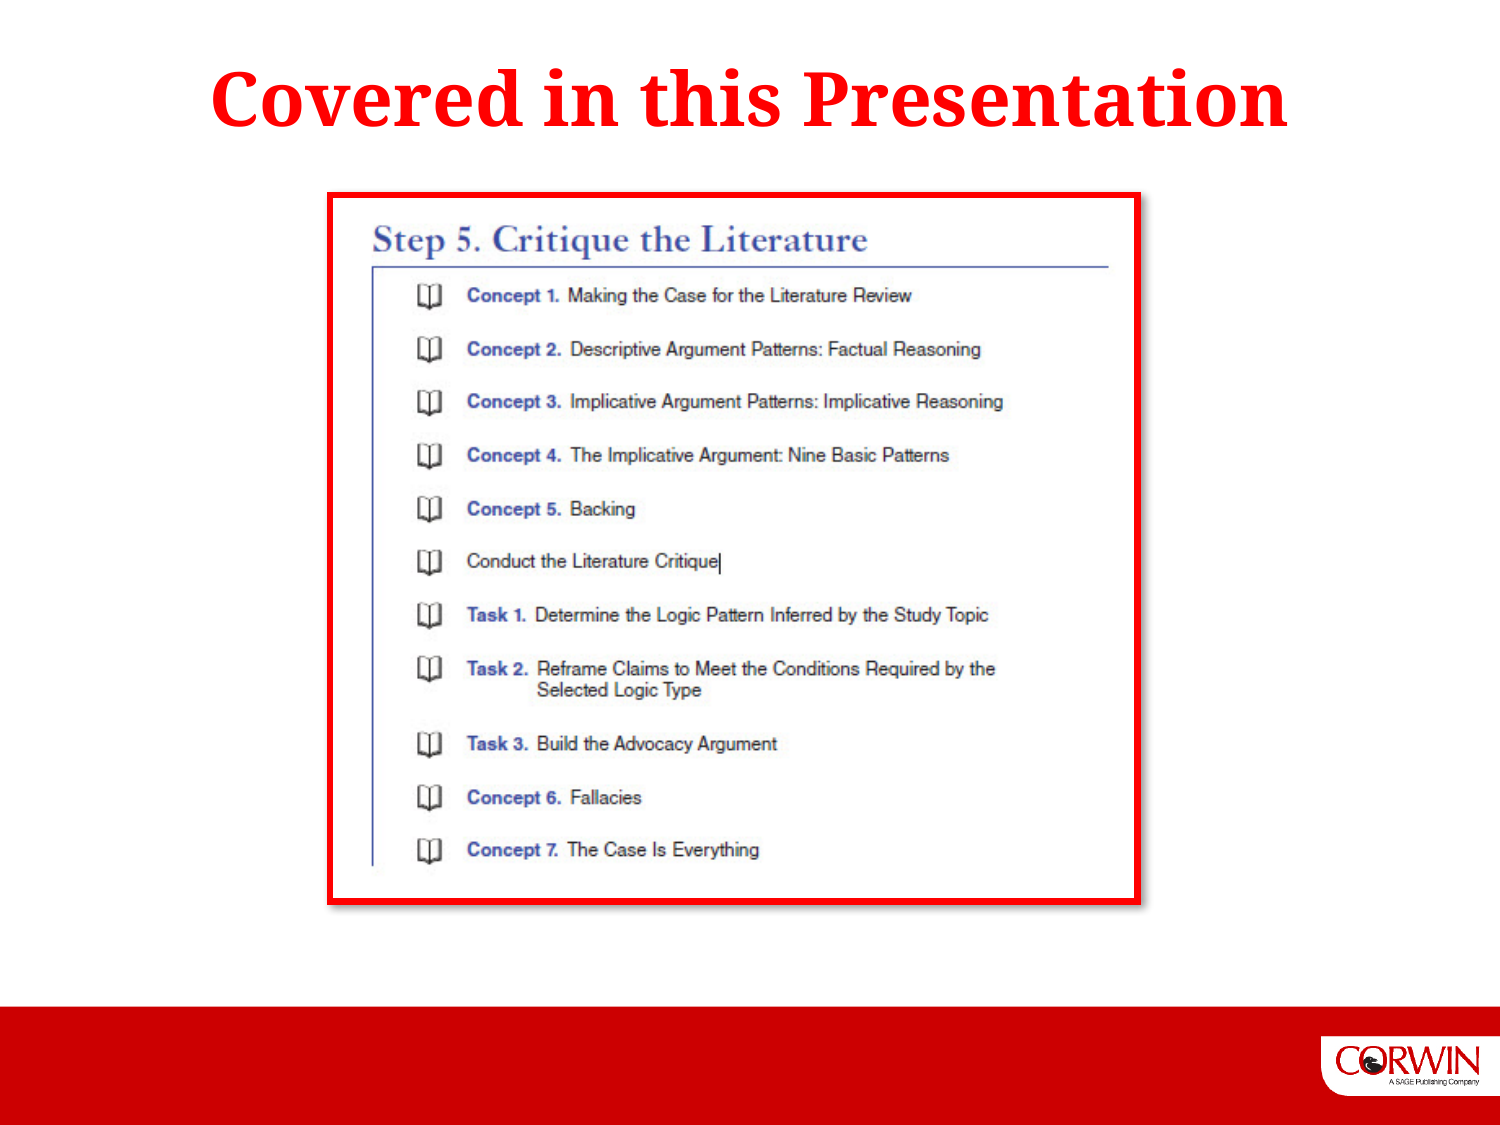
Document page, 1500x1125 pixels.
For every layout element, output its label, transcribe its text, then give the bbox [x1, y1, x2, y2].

picture [0, 0, 1500, 1125]
title Covered in this Presentation [75, 27, 1425, 166]
